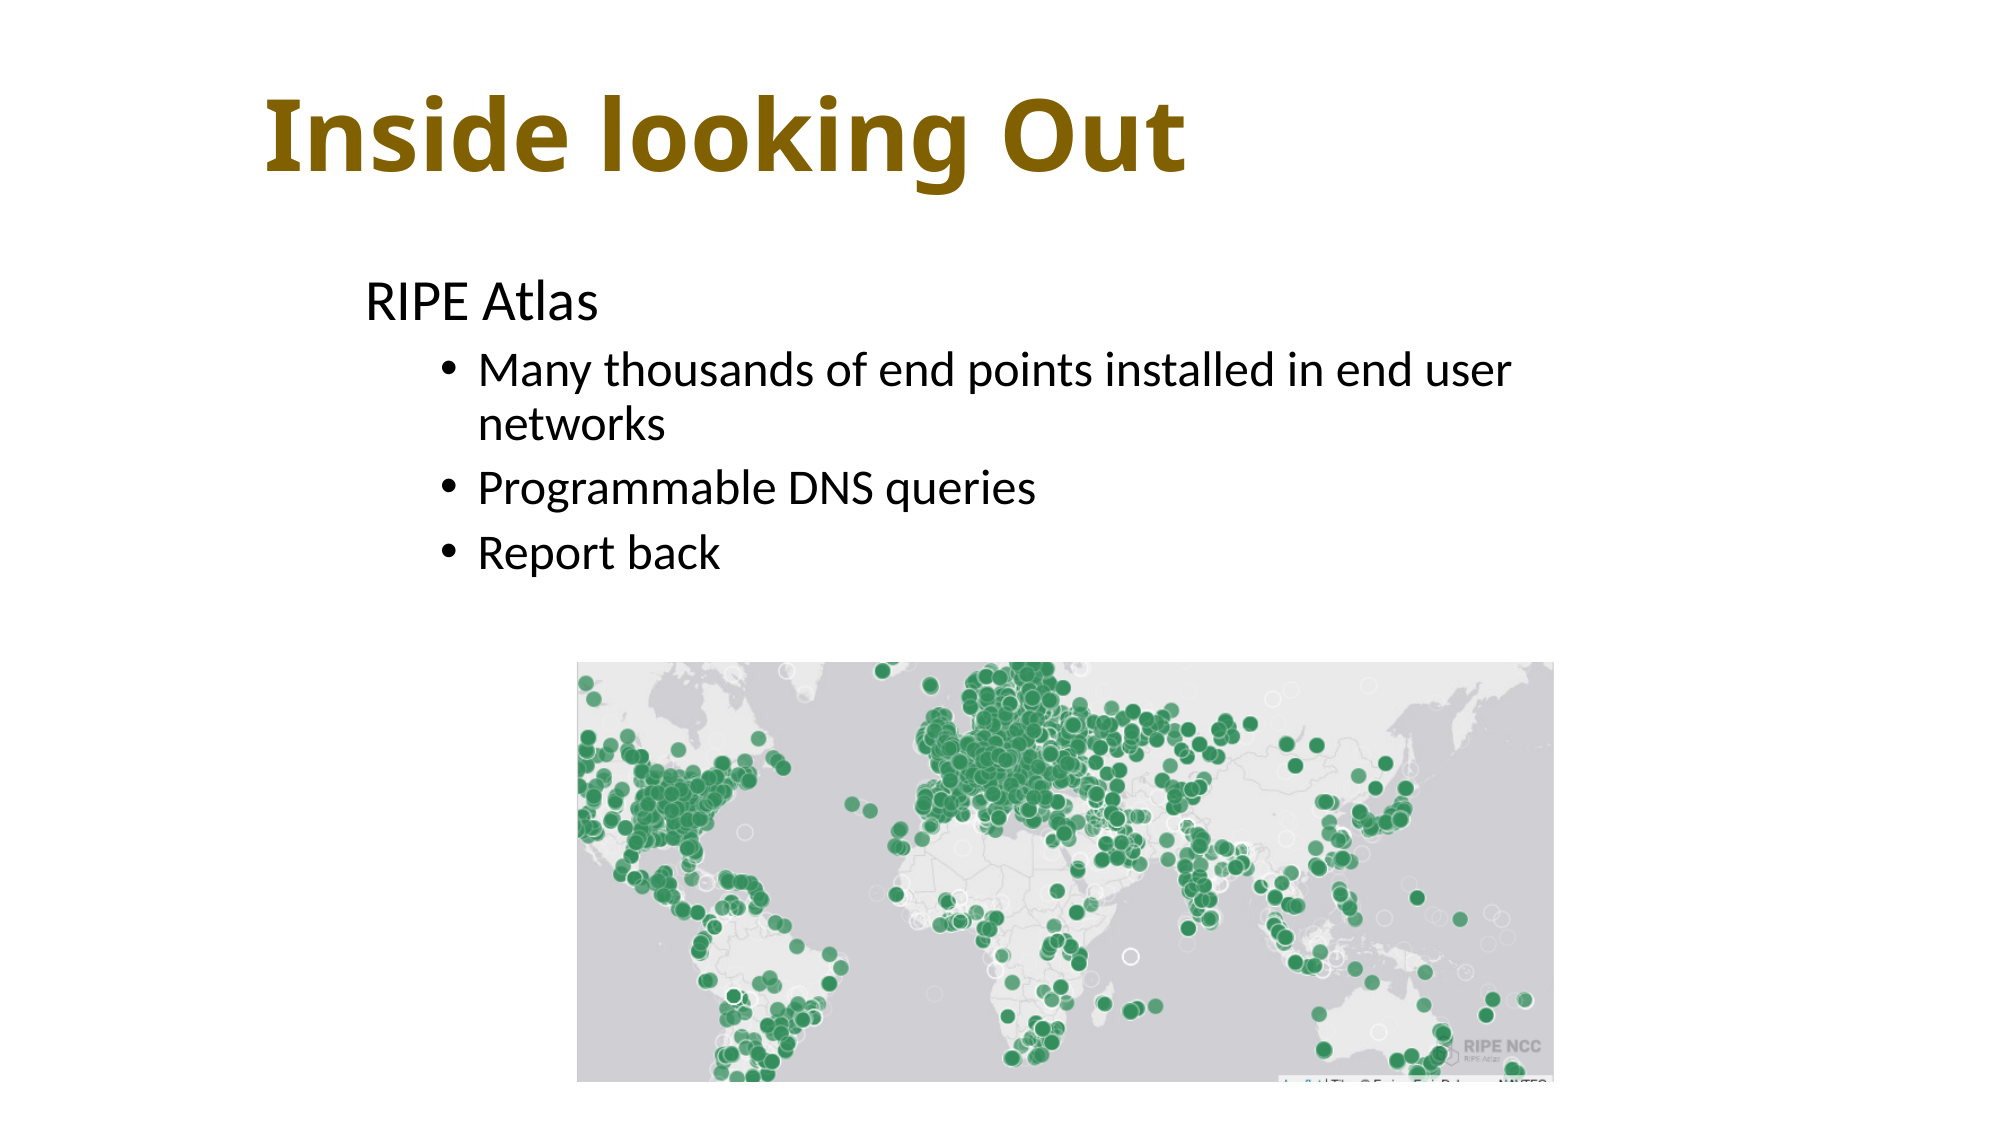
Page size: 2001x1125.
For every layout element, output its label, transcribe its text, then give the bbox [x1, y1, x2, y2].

picture [568, 662, 1564, 1082]
list RIPE Atlas Many thousands of end points installed in end user networks Programmable DNS queries Report back [275, 262, 1684, 636]
title Inside looking Out [249, 45, 1750, 233]
